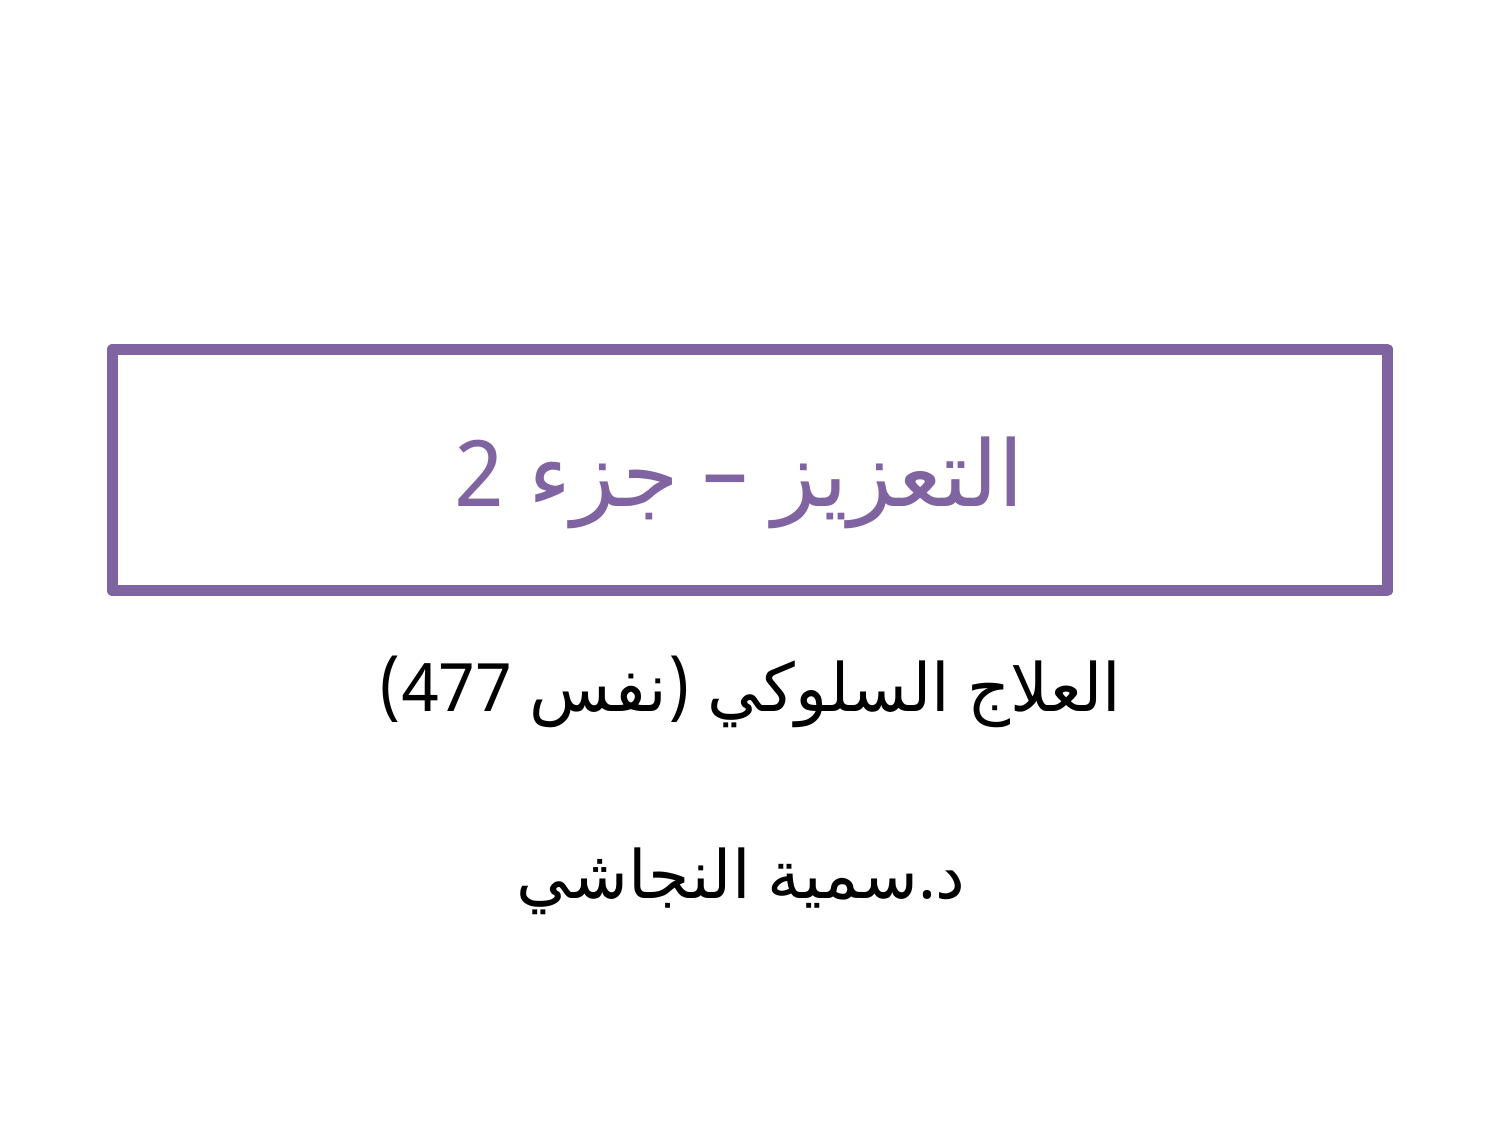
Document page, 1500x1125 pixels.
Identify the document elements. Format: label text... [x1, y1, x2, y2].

subtitle العلاج السلوكي (نفس 477) د.سمية النجاشي [225, 637, 1275, 925]
title التعزيز – جزء 2 [112, 349, 1388, 591]
